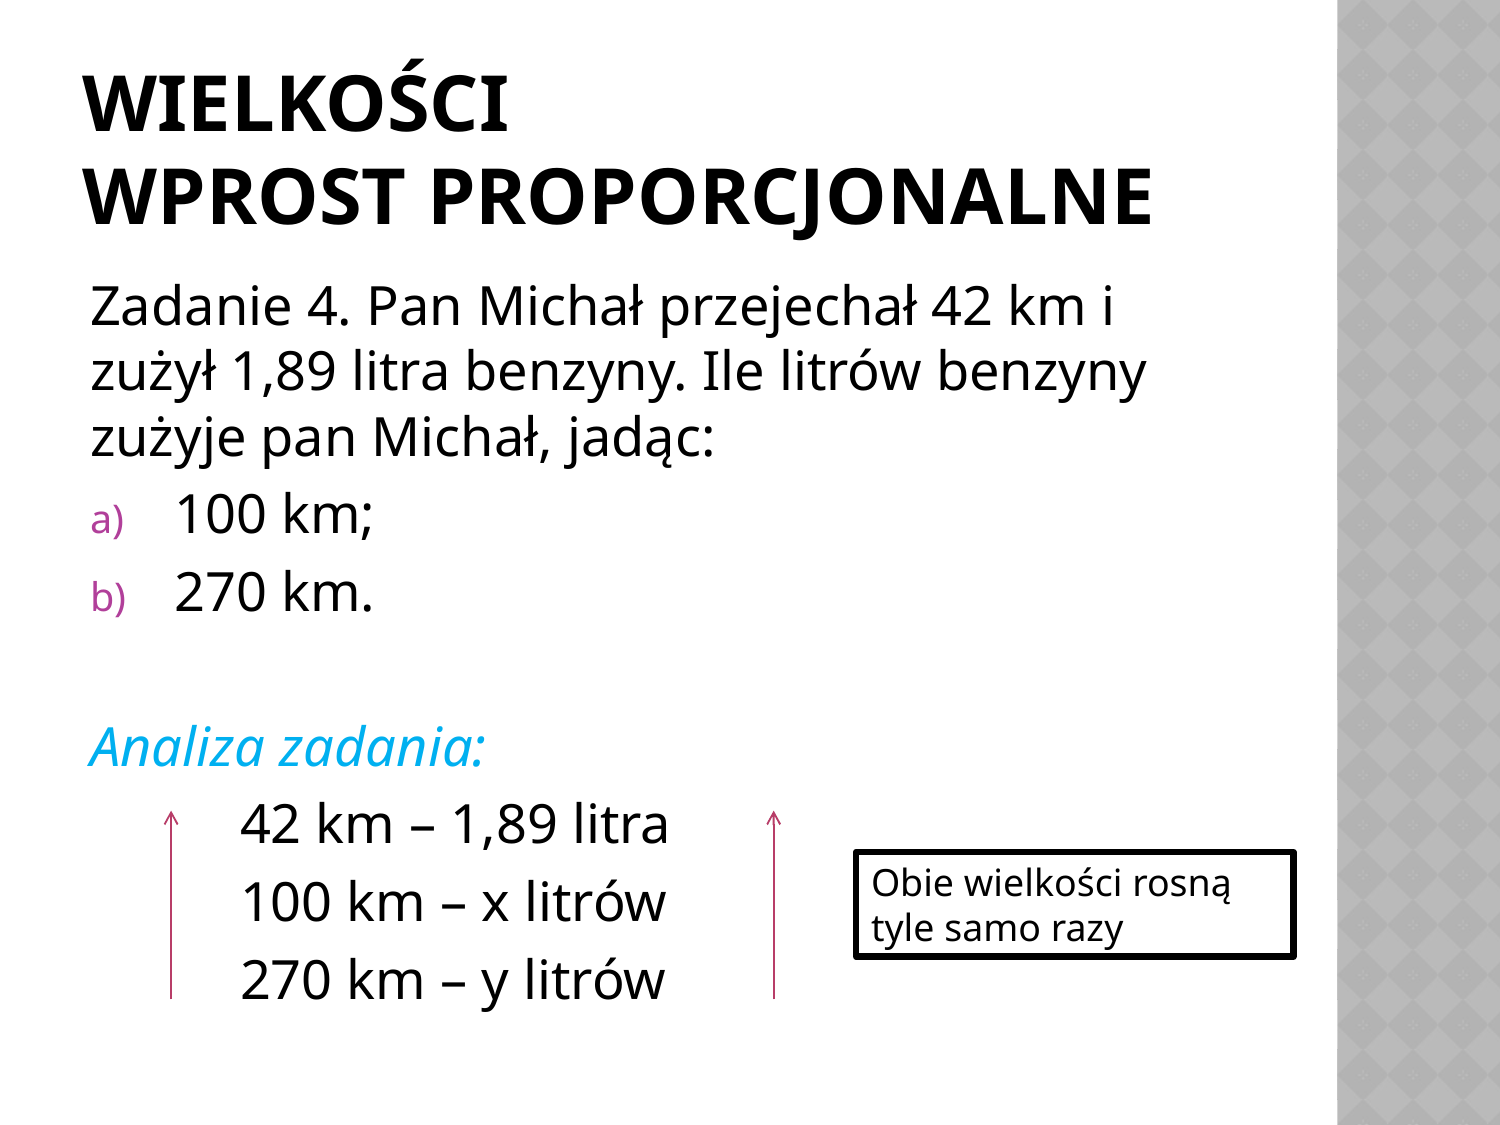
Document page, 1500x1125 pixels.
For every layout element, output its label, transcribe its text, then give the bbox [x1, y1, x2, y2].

title Wielkości wprost proporcjonalne [75, 52, 1263, 240]
list Zadanie 4. Pan Michał przejechał 42 km i zużył 1,89 litra benzyny. Ile litrów benzyny zużyje pan Michał, jadąc: 100 km; 270 km. Analiza zadania: 42 km – 1,89 litra 100 km – x litrów 270 km – y litrów [75, 264, 1263, 1060]
text_box Obie wielkości rosną tyle samo razy [853, 849, 1297, 960]
